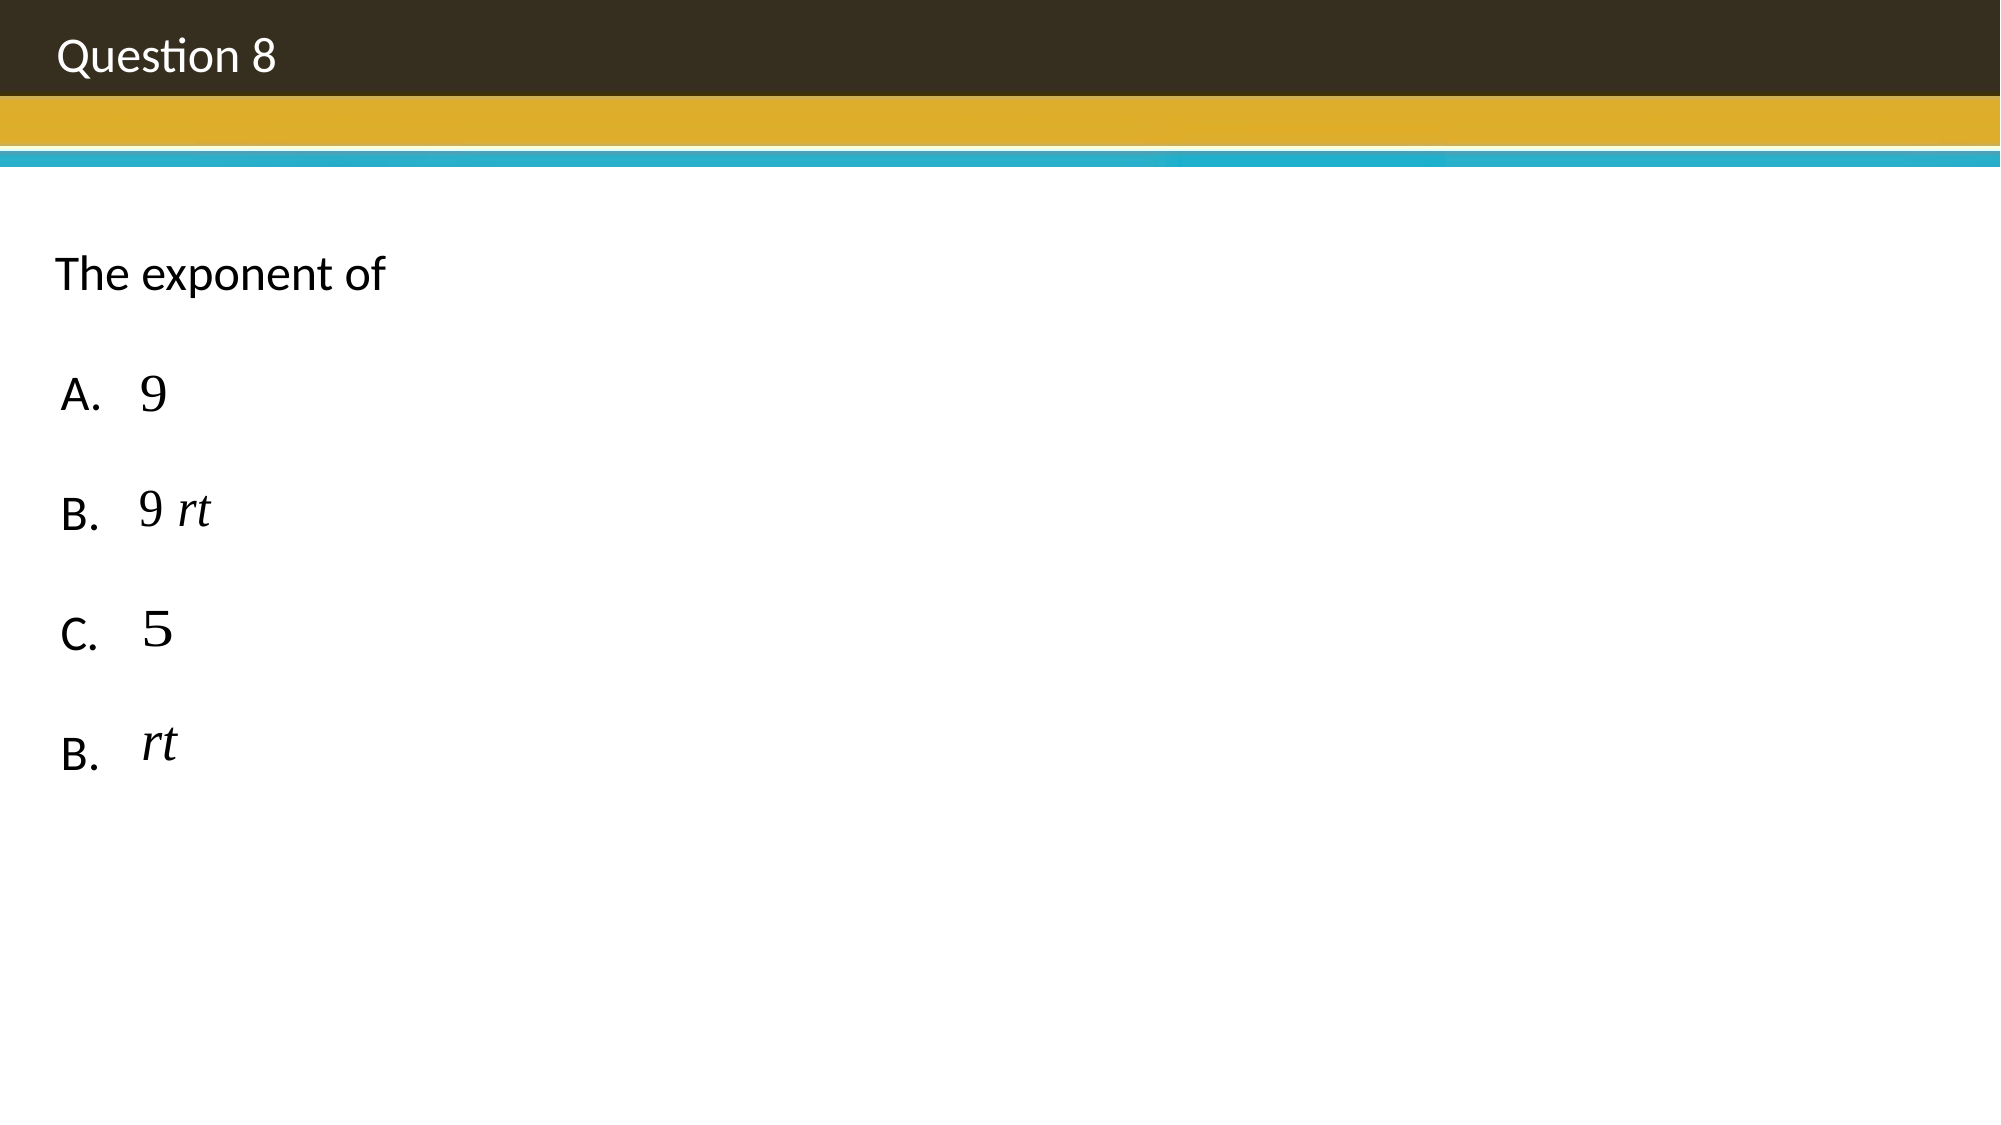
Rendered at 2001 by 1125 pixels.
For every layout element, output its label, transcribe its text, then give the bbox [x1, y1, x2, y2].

text_box Question 8 [41, 14, 293, 90]
picture [0, 0, 2000, 167]
picture [133, 717, 192, 775]
text_box B. C. [45, 233, 1880, 1125]
picture [133, 597, 183, 660]
picture [133, 362, 175, 425]
picture [133, 477, 224, 540]
